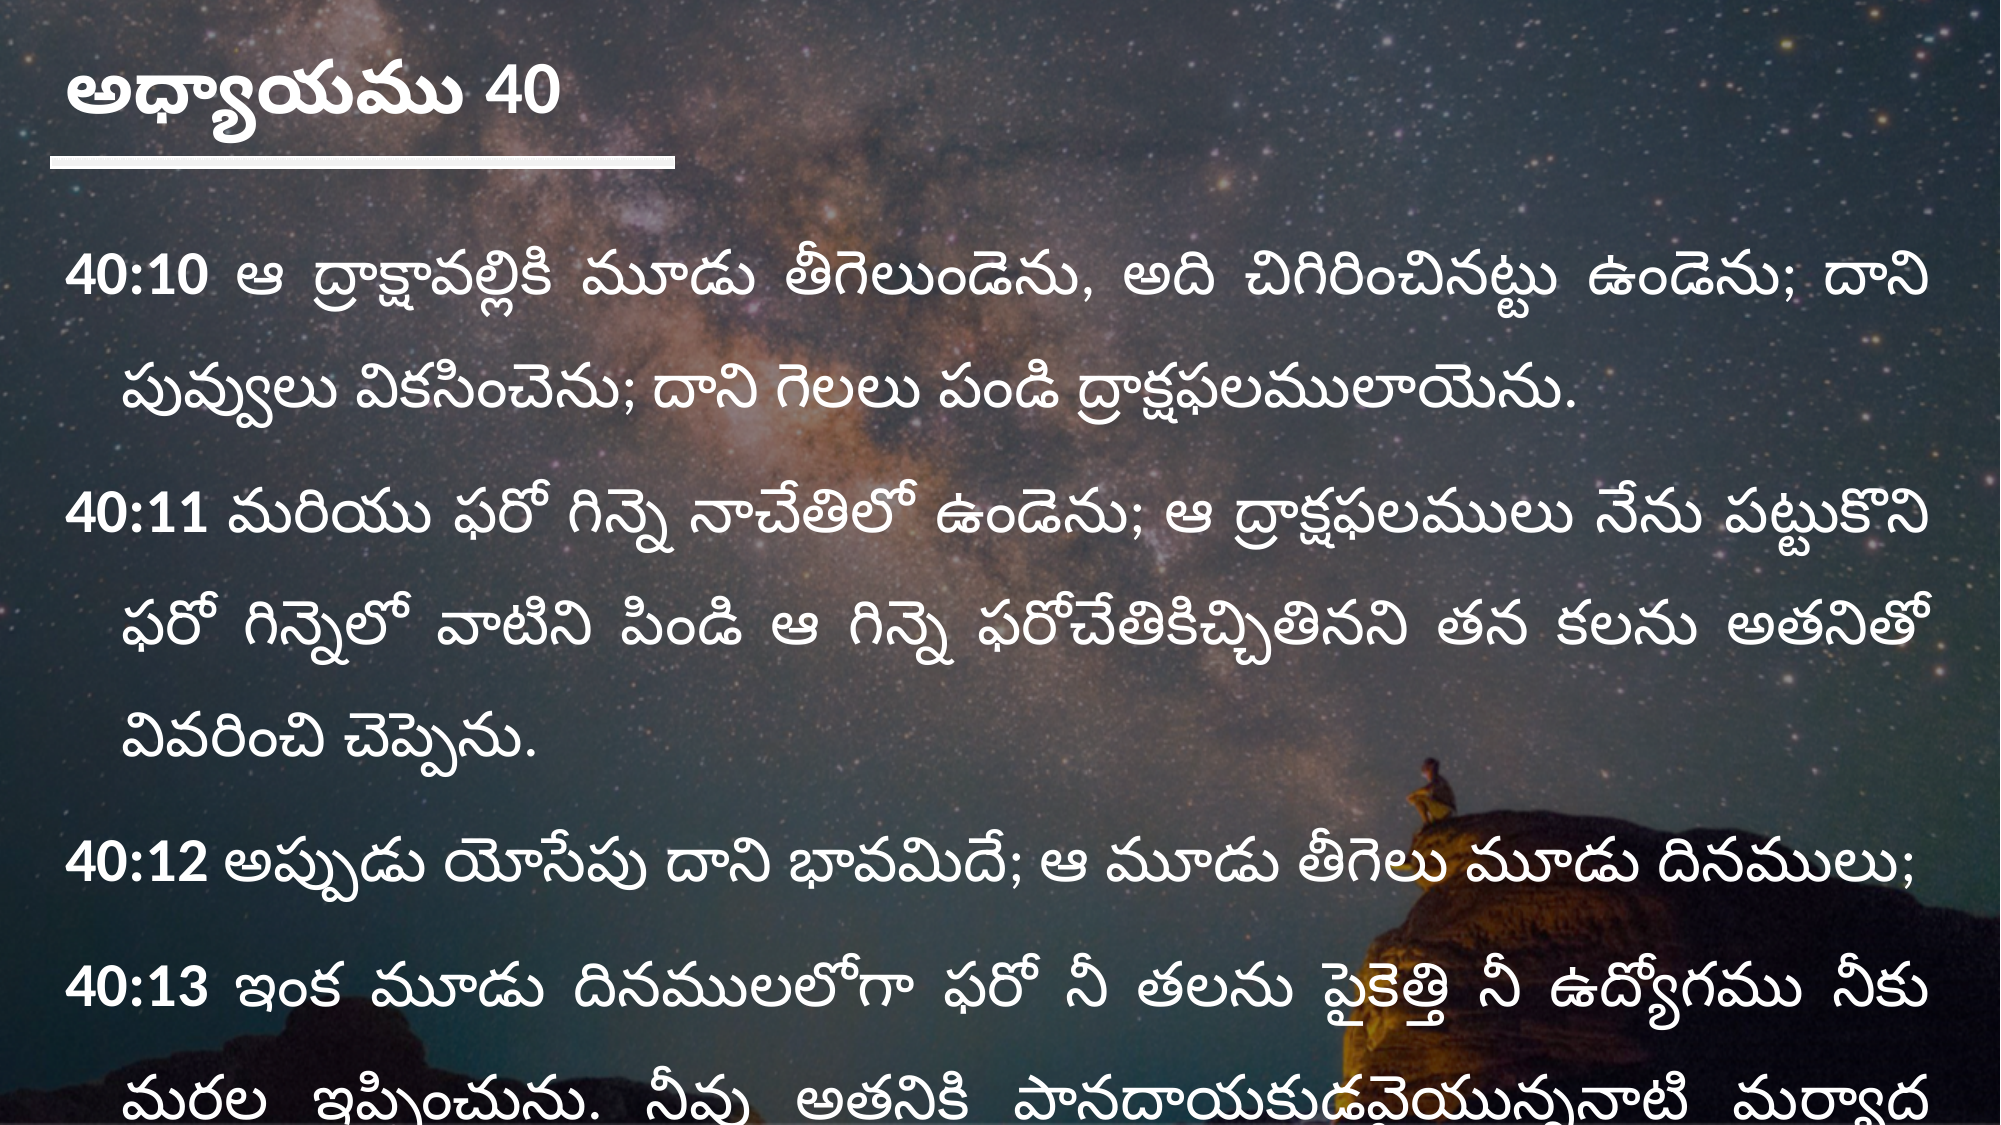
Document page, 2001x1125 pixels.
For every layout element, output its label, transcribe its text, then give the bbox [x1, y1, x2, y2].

picture [0, 0, 2000, 1125]
list 40:10 ఆ ద్రాక్షావల్లికి మూడు తీగెలుండెను, అది చిగిరించినట్టు ఉండెను; దాని పువ్వులు వికసించెను; దాని గెలలు పండి ద్రాక్షఫలములాయెను. 40:11 మరియు ఫరో గిన్నె నాచేతిలో ఉండెను; ఆ ద్రాక్షఫలములు నేను పట్టుకొని ఫరో గిన్నెలో వాటిని పిండి ఆ గిన్నె ఫరోచేతికిచ్చితినని తన కలను అతనితో వివరించి చెప్పెను. 40:12 అప్పుడు యోసేపు దాని భావమిదే; ఆ మూడు తీగెలు మూడు దినములు; 40:13 ఇంక మూడు దినములలోగా ఫరో నీ తలను పైకెత్తి నీ ఉద్యోగము నీకు మరల ఇప్పించును. నీవు అతనికి పానదాయకుడవైయున్ననాటి మర్యాద చొప్పున ఫరో గిన్నెను అతనిచేతికప్పగించెదవు [50, 187, 1946, 1063]
title అధ్యాయము 40 [50, 0, 1925, 167]
